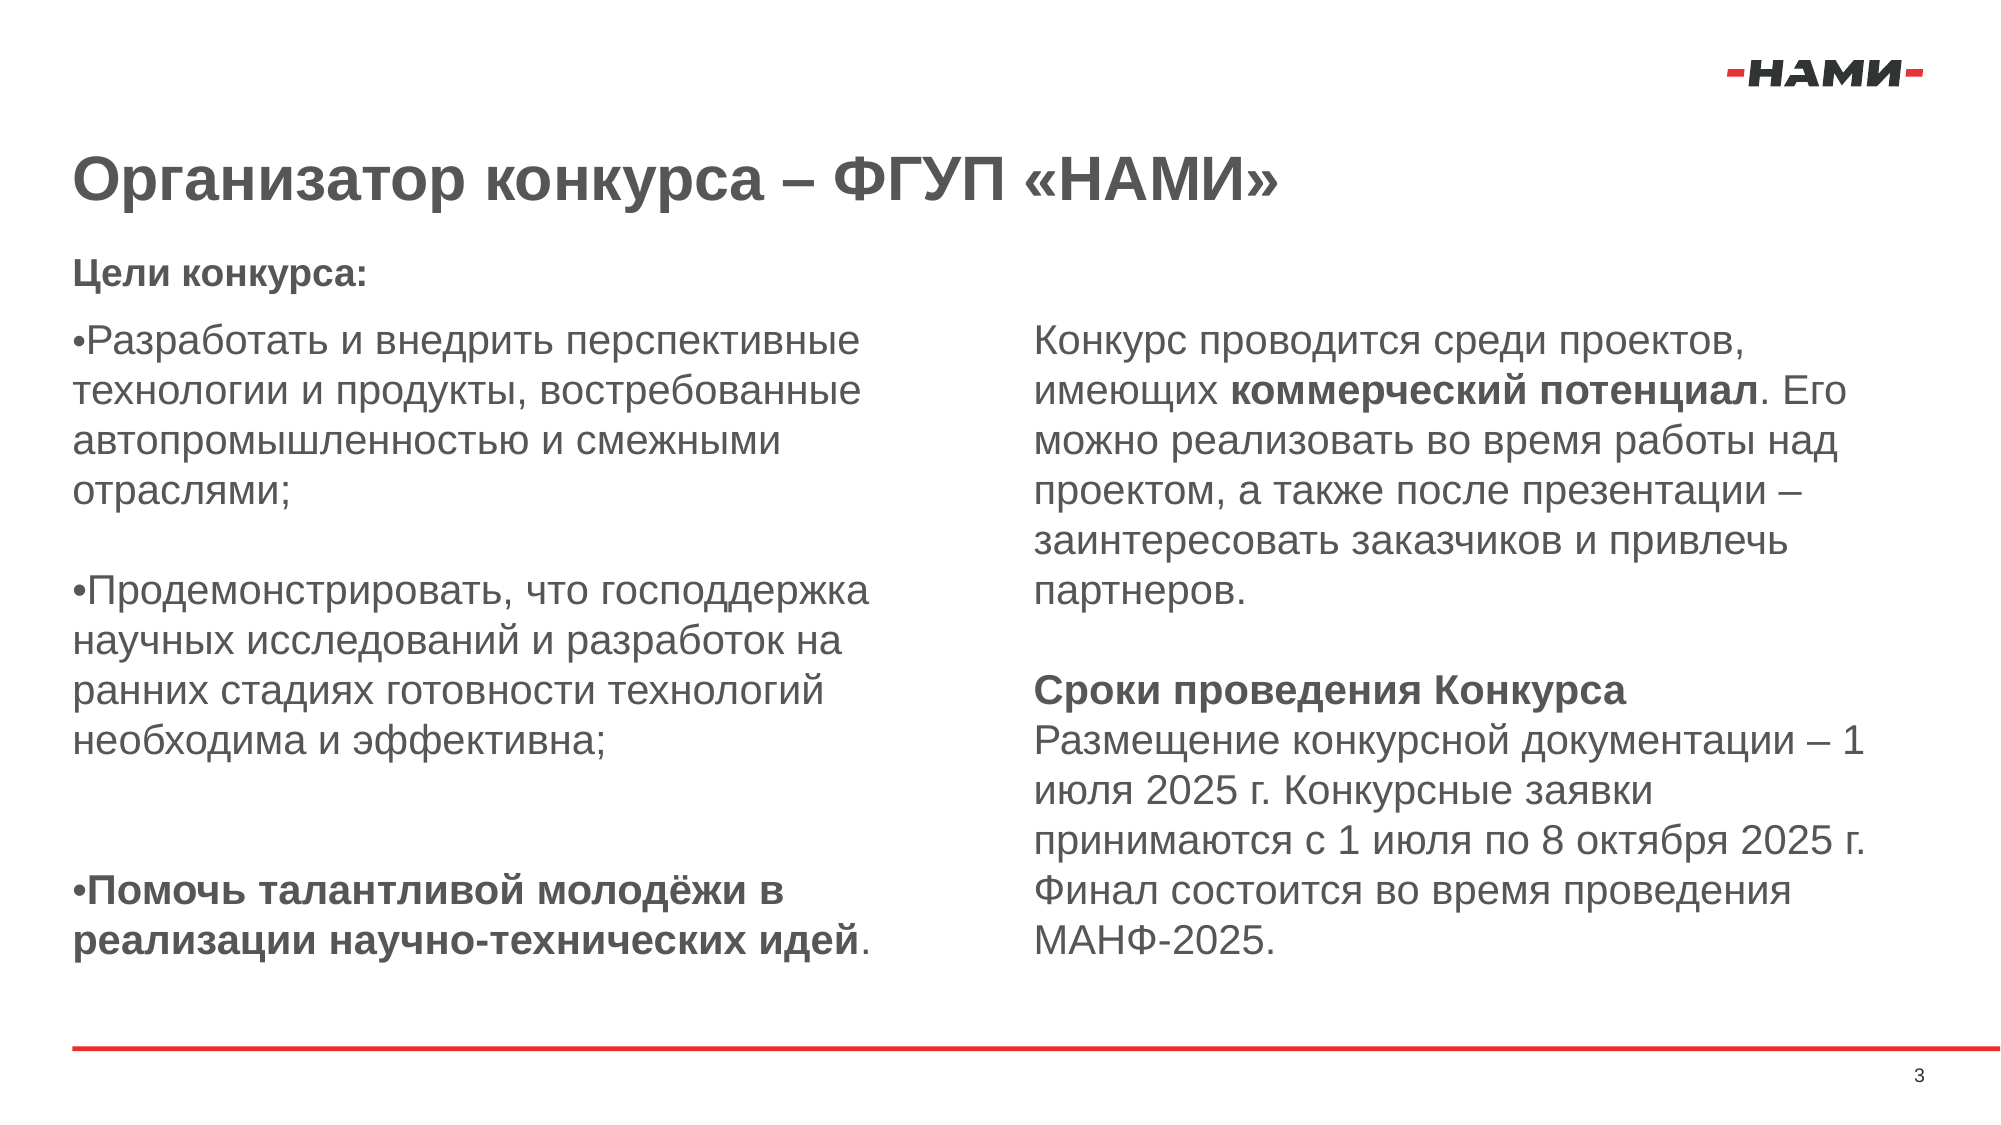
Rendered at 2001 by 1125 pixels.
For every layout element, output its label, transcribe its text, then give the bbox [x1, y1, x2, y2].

list Организатор конкурса – ФГУП «НАМИ» [72, 138, 1636, 214]
list Цели конкурса: [72, 247, 964, 341]
list Конкурс проводится среди проектов, имеющих коммерческий потенциал. Его можно реализовать во время работы над проектом, а также после презентации – заинтересовать заказчиков и привлечь партнеров. Сроки проведения Конкурса Размещение конкурсной документации – 1 июля 2025 г. Конкурсные заявки принимаются с 1 июля по 8 октября 2025 г. Финал состоится во время проведения МАНФ-2025. [1033, 312, 1925, 1013]
list •Разработать и внедрить перспективные технологии и продукты, востребованные автопромышленностью и смежными отраслями; •Продемонстрировать, что господдержка научных исследований и разработок на ранних стадиях готовности технологий необходима и эффективна; •Помочь талантливой молодёжи в реализации научно-технических идей. [72, 341, 964, 1013]
slide_number 3 [1808, 1062, 1925, 1096]
